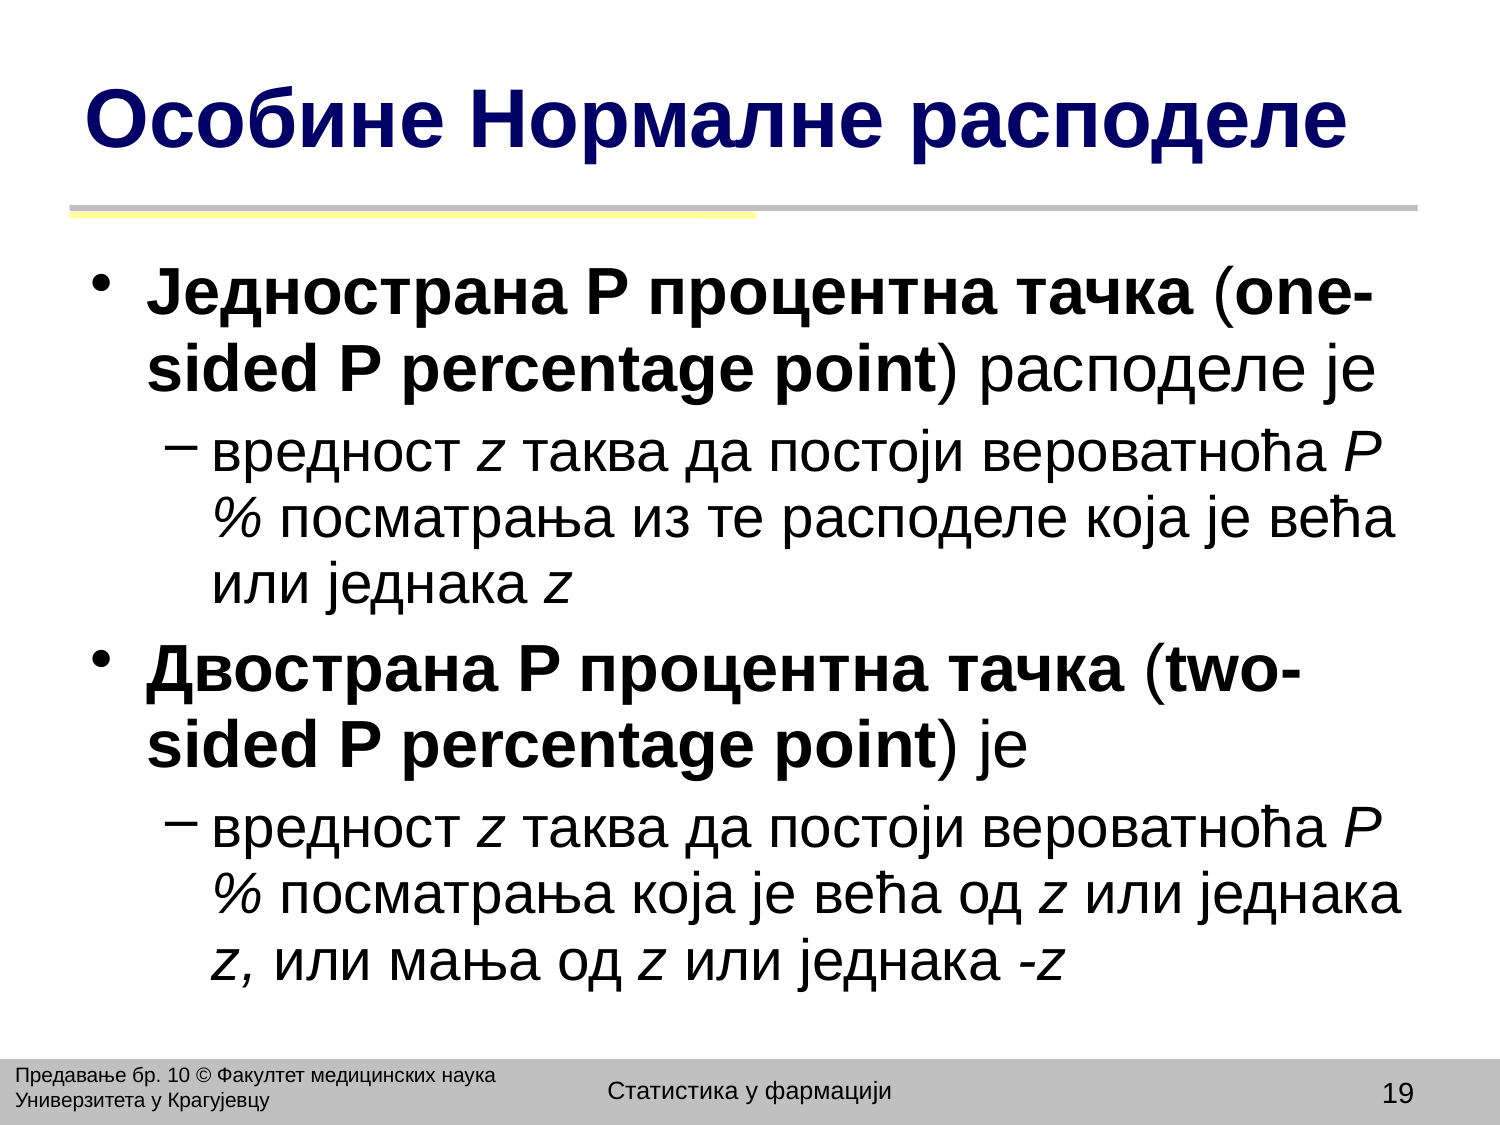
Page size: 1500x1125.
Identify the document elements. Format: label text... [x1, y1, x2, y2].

list Jеднострана P процентна тачка (one-sided P percentage point) расподеле је вредност z таква да постоји вероватноћа P% посматрања из те расподеле која је већа или једнака z Двострана P процентна тачка (two-sided P percentage point) је вредност z таква да постоји вероватноћа P% посматрања која је већа од z или једнака z, или мања од z или једнака -z [74, 246, 1426, 1023]
slide_number Предавање бр. 10 © Факултет медицинских наука Универзитета у Крагујевцу [0, 1053, 622, 1108]
title Особине Нормалне расподеле [69, 19, 1426, 208]
footer Статистика у фармацији [512, 1066, 988, 1125]
slide_number 19 [1079, 1066, 1430, 1125]
